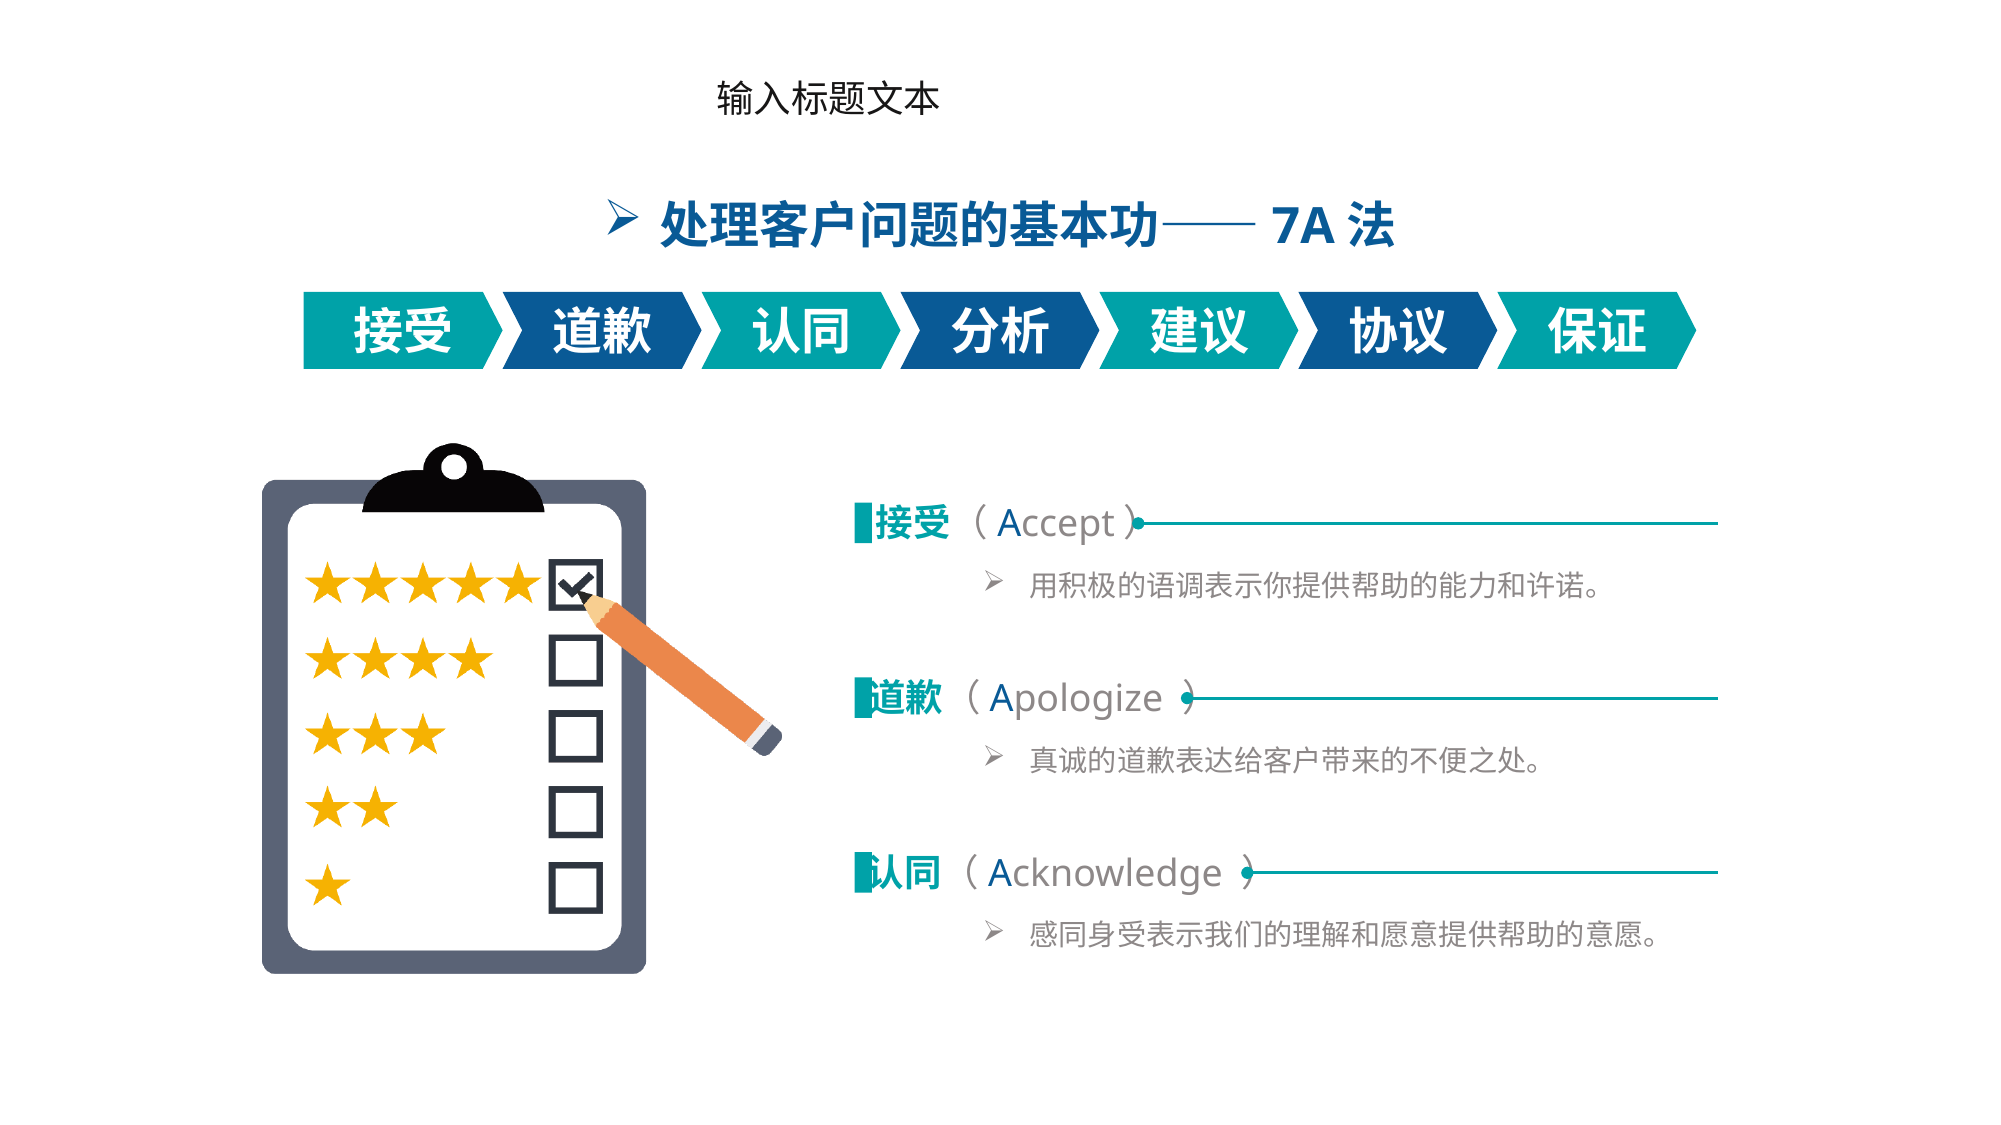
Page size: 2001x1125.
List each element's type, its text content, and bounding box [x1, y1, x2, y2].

text_box 用积极的语调表示你提供帮助的能力和许诺。 [967, 559, 2000, 610]
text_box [502, 291, 701, 369]
picture [262, 443, 782, 975]
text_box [1298, 291, 1497, 369]
text_box 接受（Accept） [864, 493, 1173, 550]
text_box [1099, 291, 1298, 369]
text_box [854, 502, 873, 544]
text_box 真诚的道歉表达给客户带来的不便之处。 [967, 734, 2000, 785]
text_box 感同身受表示我们的理解和愿意提供帮助的意愿。 [967, 909, 2000, 959]
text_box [303, 291, 502, 369]
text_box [900, 291, 1099, 369]
text_box 输入标题文本 [701, 67, 1300, 128]
text_box 道歉（Apologize ） [856, 668, 1232, 725]
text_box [701, 291, 900, 369]
text_box 处理客户问题的基本功——7A法 [587, 169, 1413, 260]
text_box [1497, 291, 1697, 369]
text_box [854, 851, 873, 894]
text_box 认同（Acknowledge ） [855, 842, 1291, 899]
text_box [854, 676, 873, 719]
